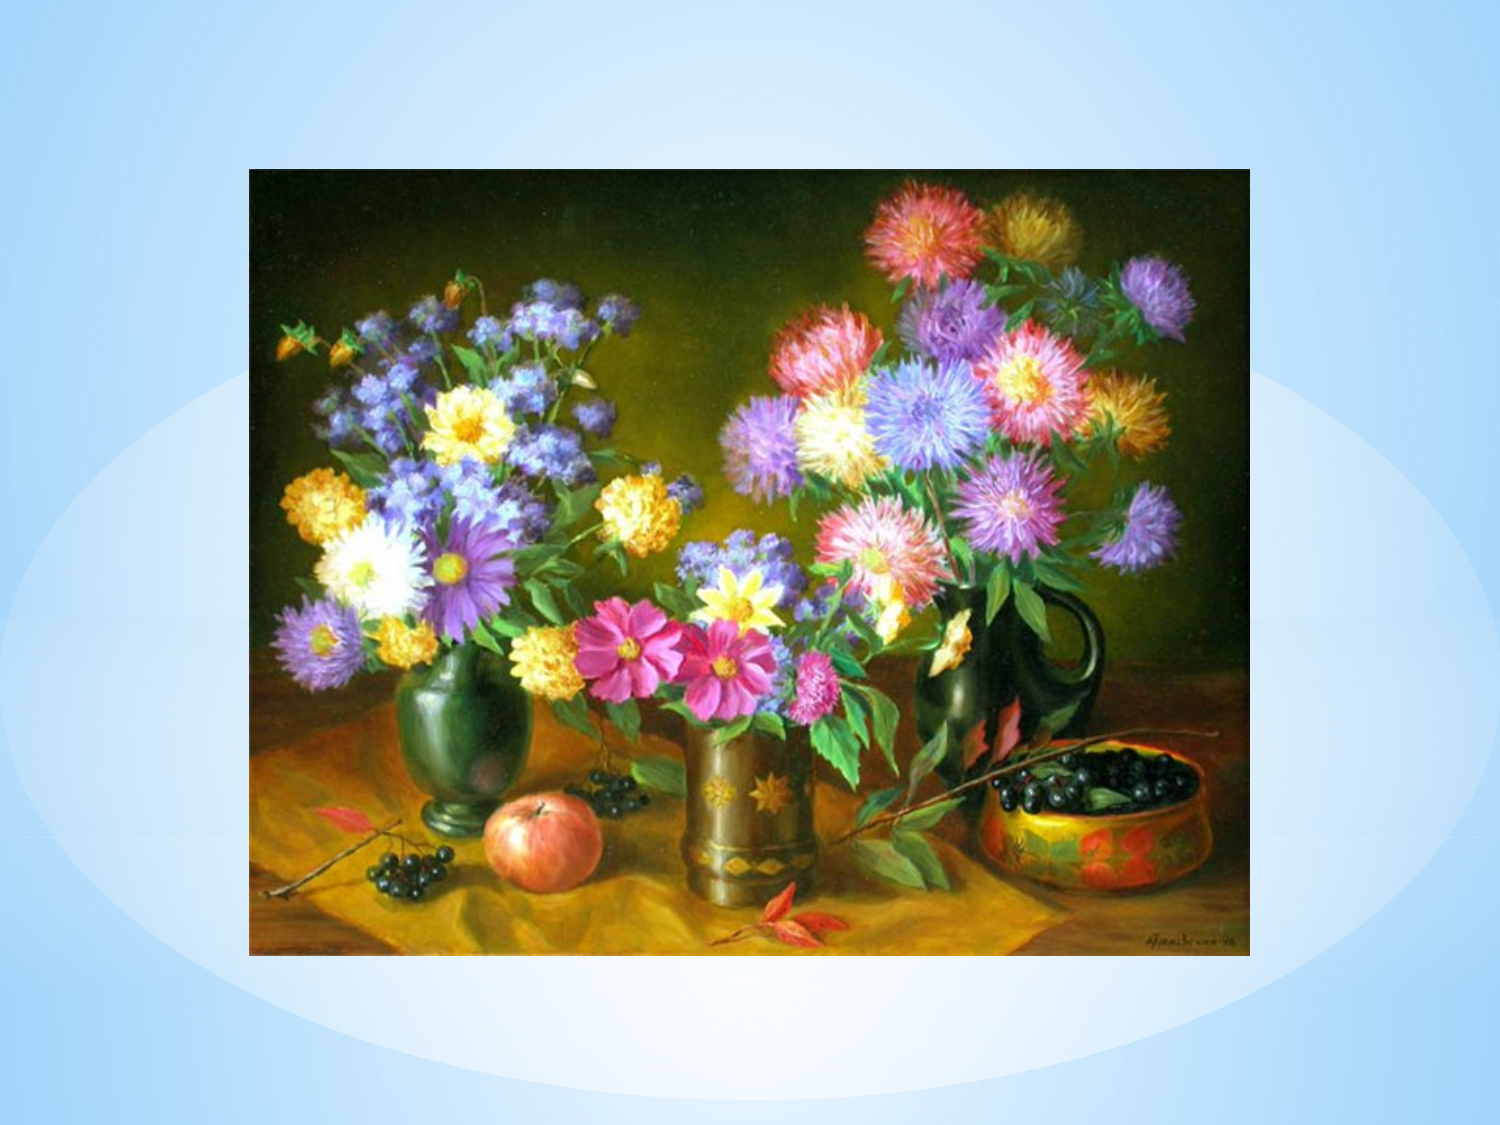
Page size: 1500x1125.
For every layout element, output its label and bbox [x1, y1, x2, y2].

picture [249, 169, 1251, 956]
